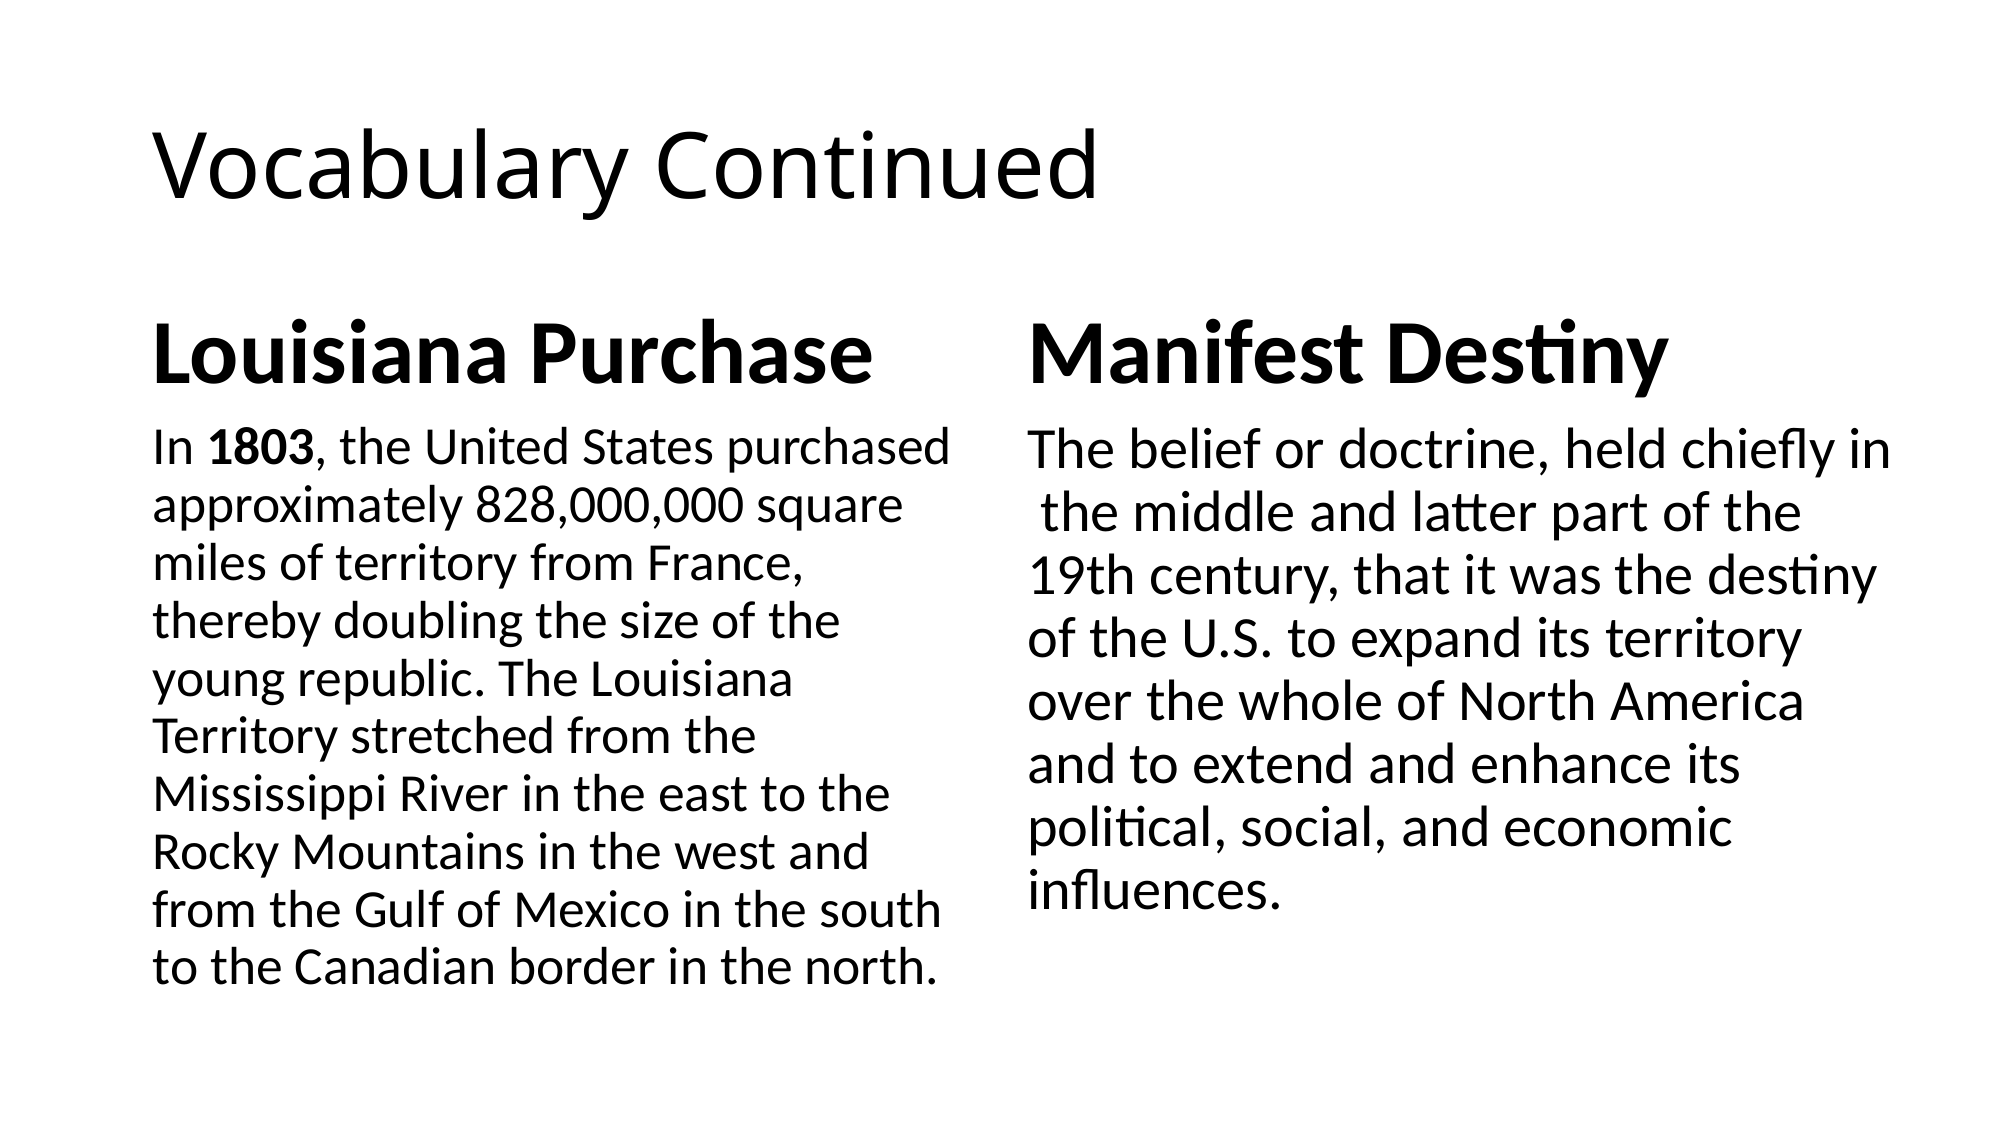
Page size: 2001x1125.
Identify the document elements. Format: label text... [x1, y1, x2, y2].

title Vocabulary Continued [137, 59, 1863, 278]
list The belief or doctrine, held chiefly in the middle and latter part of the 19th century, that it was the destiny of the U.S. to expand its territory over the whole of North America and to extend and enhance its political, social, and economic influences. [1012, 410, 1919, 1016]
list In 1803, the United States purchased approximately 828,000,000 square miles of territory from France, thereby doubling the size of the young republic. The Louisiana Territory stretched from the Mississippi River in the east to the Rocky Mountains in the west and from the Gulf of Mexico in the south to the Canadian border in the north. [137, 410, 984, 1016]
list Manifest Destiny [1012, 275, 1863, 410]
list Louisiana Purchase [137, 275, 984, 410]
